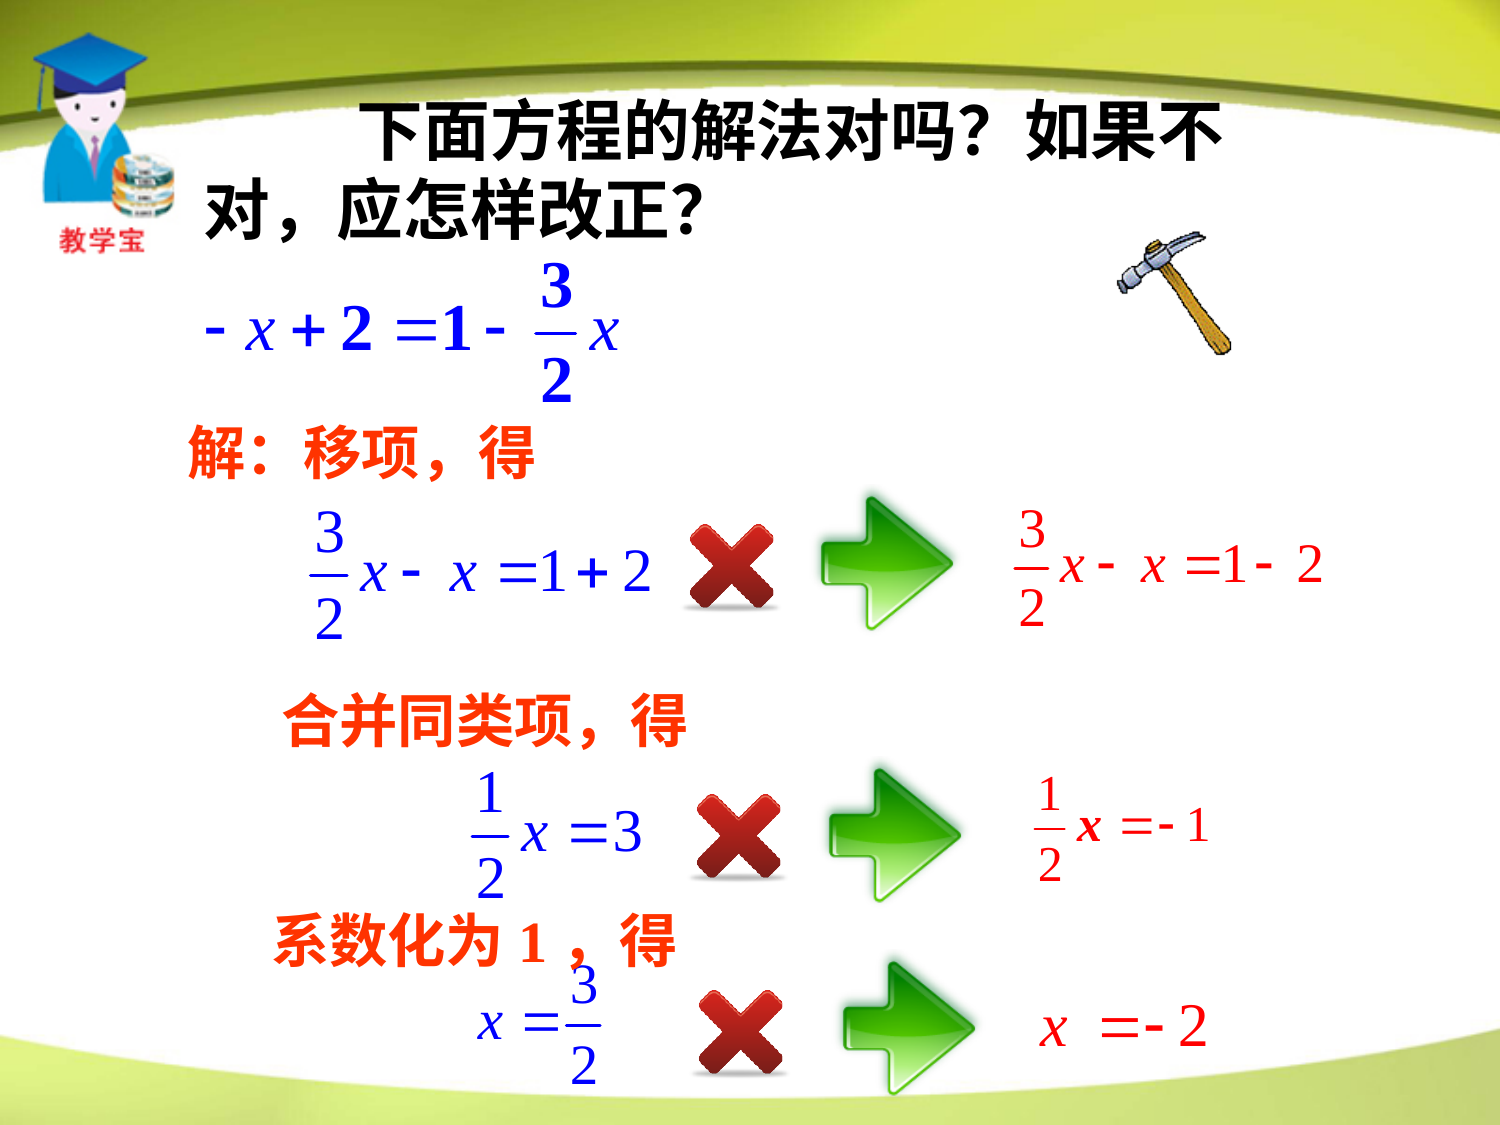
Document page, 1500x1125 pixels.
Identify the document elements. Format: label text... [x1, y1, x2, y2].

text_box 系数化为1，得 [256, 896, 782, 982]
text_box 解：移项，得 [172, 408, 665, 494]
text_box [461, 754, 650, 913]
text_box 下面方程的解法对吗？如果不对，应怎样改正？ [188, 80, 1362, 256]
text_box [1026, 761, 1216, 893]
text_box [193, 243, 634, 418]
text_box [466, 948, 615, 1097]
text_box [299, 493, 665, 654]
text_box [1005, 493, 1332, 639]
picture [0, 0, 1500, 1125]
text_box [1030, 989, 1218, 1057]
text_box 合并同类项，得 [266, 677, 830, 762]
